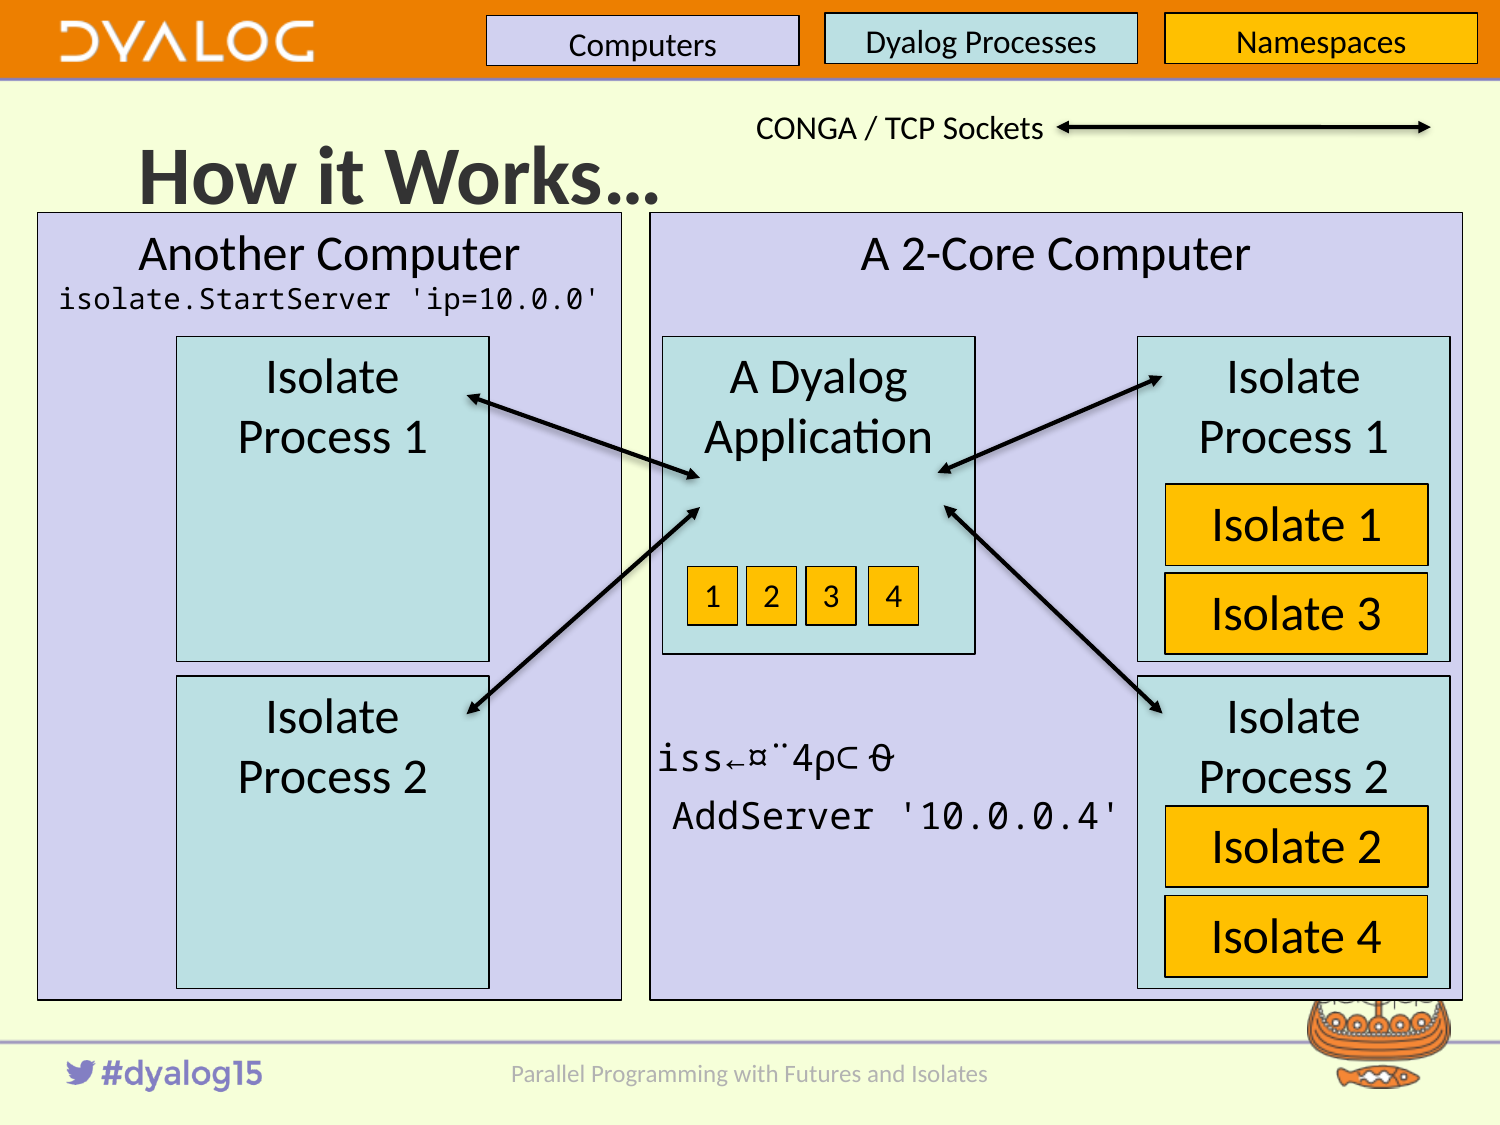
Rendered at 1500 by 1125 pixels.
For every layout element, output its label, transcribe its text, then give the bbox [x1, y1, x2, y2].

text_box 4 [868, 566, 919, 625]
text_box CONGA / TCP Sockets [741, 98, 1083, 154]
text_box A 2-Core Computer [649, 212, 1463, 1000]
text_box 3 [805, 566, 856, 625]
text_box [937, 375, 1163, 474]
text_box Isolate 1 [1165, 484, 1428, 566]
text_box Another Computer isolate.StartServer 'ip=10.0.0' [37, 212, 622, 1000]
text_box Isolate 3 [1166, 572, 1428, 655]
text_box Namespaces [1164, 13, 1478, 64]
text_box Dyalog Processes [824, 13, 1138, 64]
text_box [943, 504, 1163, 714]
text_box Isolate 4 [1164, 895, 1428, 977]
text_box Isolate 2 [1165, 805, 1428, 888]
text_box Isolate Process 1 [176, 336, 489, 662]
title How it Works… [123, 113, 1376, 254]
text_box Isolate Process 1 [1137, 336, 1450, 662]
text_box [466, 506, 701, 715]
footer Parallel Programming with Futures and Isolates [395, 1042, 1105, 1103]
text_box 1 [705, 566, 738, 625]
picture [0, 0, 1500, 1125]
text_box Computers [486, 15, 800, 66]
text_box AddServer '10.0.0.4' [657, 784, 1137, 845]
text_box 2 [746, 566, 797, 625]
text_box A Dyalog Application [662, 336, 975, 654]
text_box iss←¤¨4⍴⊂⍬ [641, 726, 919, 786]
text_box Isolate Process 2 [176, 676, 489, 989]
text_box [466, 394, 701, 479]
text_box Isolate Process 2 [1137, 676, 1450, 989]
